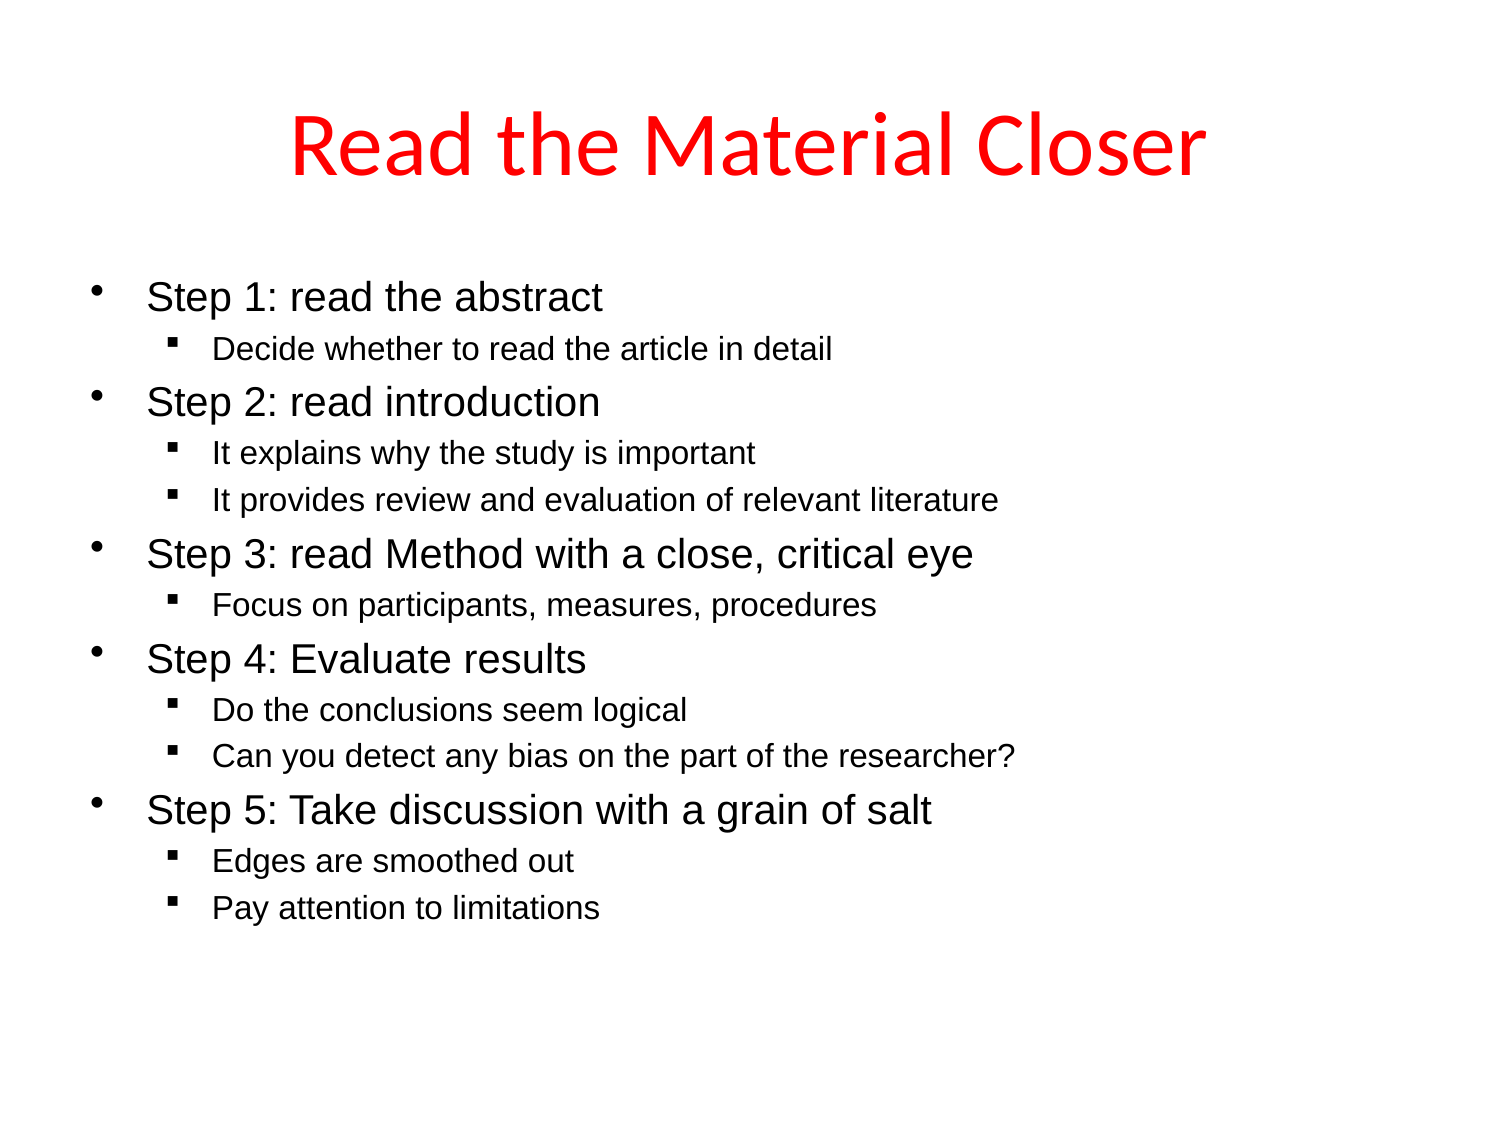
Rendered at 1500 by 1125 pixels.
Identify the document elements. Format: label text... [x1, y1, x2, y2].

list Step 1: read the abstract Decide whether to read the article in detail Step 2: read introduction It explains why the study is important It provides review and evaluation of relevant literature Step 3: read Method with a close, critical eye Focus on participants, measures, procedures Step 4: Evaluate results Do the conclusions seem logical Can you detect any bias on the part of the researcher? Step 5: Take discussion with a grain of salt Edges are smoothed out Pay attention to limitations [75, 262, 1425, 1005]
title Read the Material Closer [75, 45, 1425, 233]
